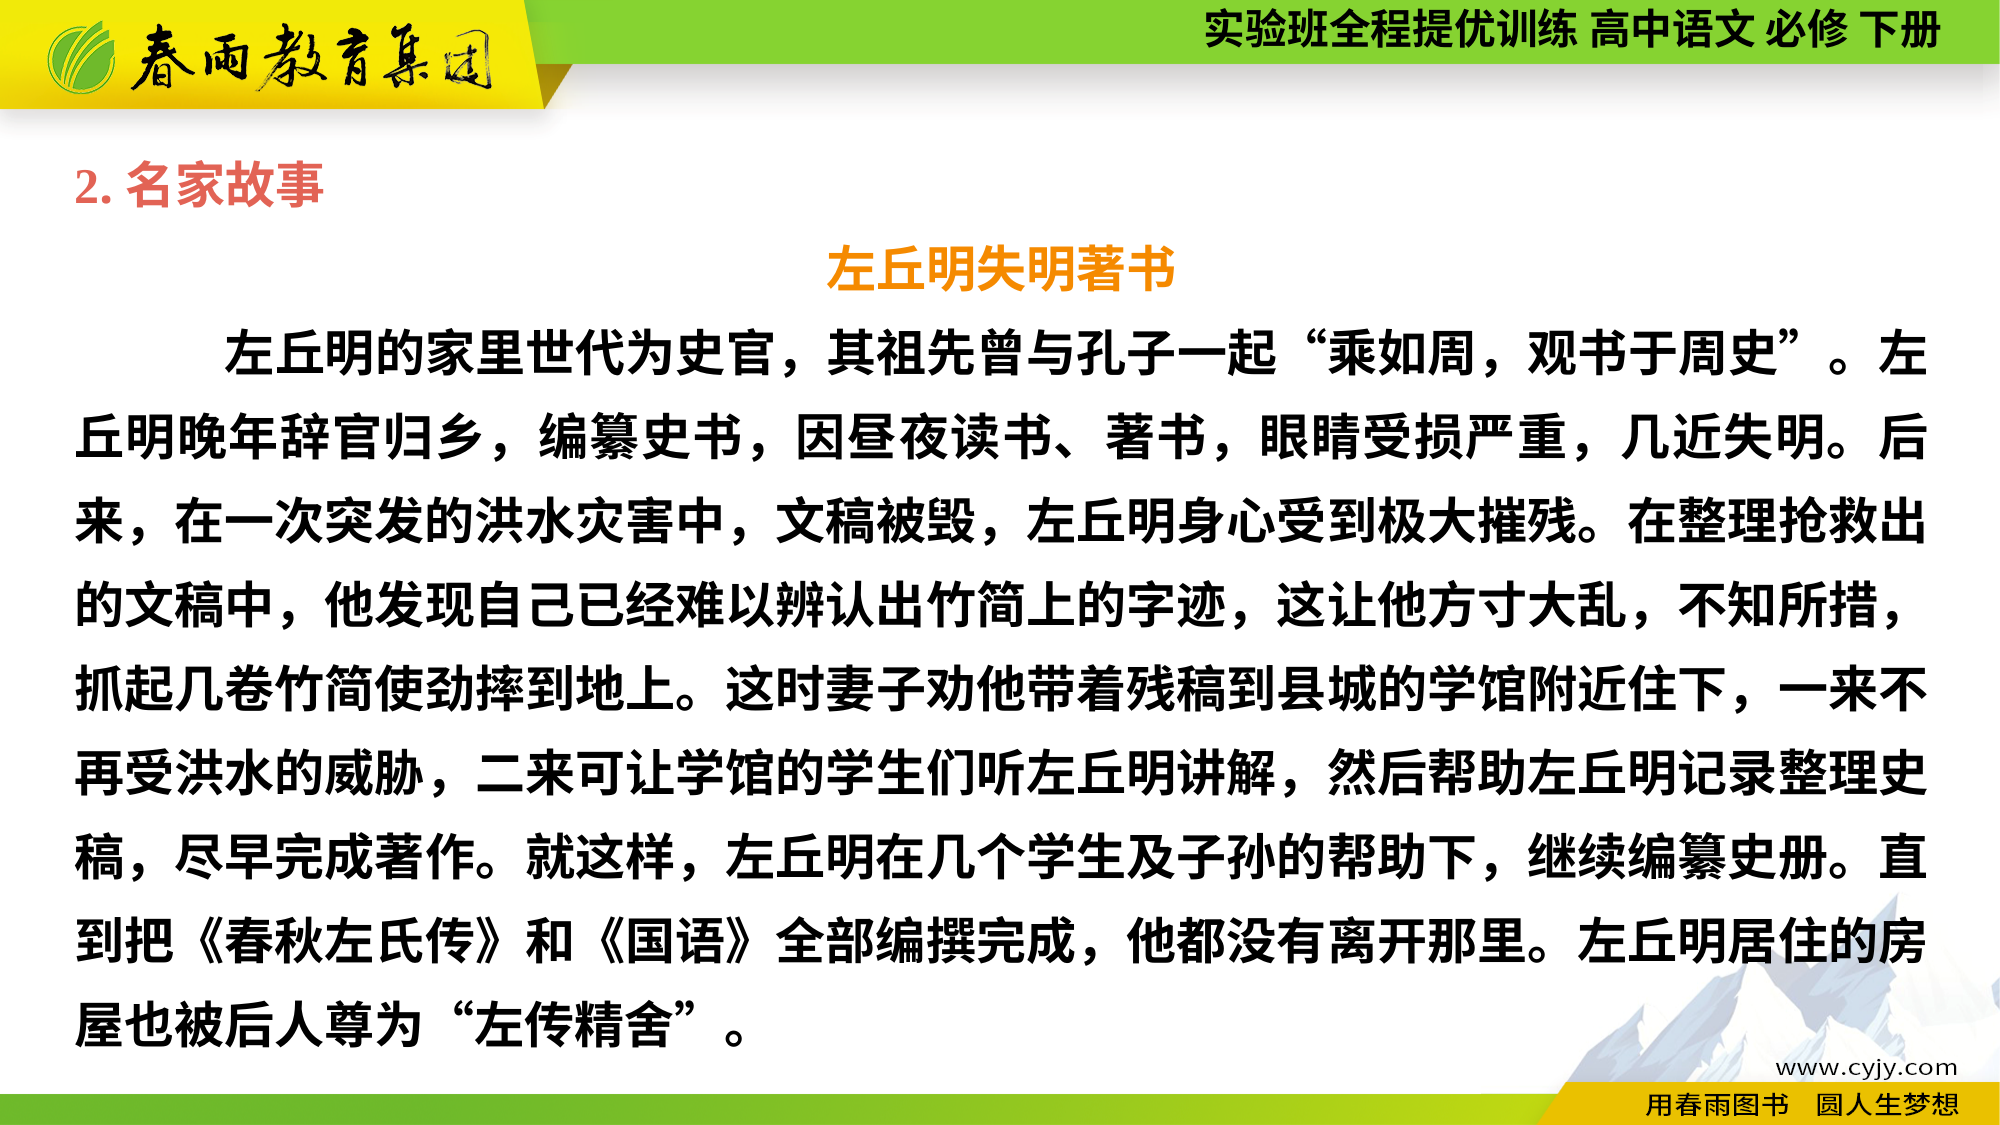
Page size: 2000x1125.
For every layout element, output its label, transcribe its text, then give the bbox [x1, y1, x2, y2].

picture [0, 0, 2000, 1125]
list 2.名家故事 左丘明失明著书 左丘明的家里世代为史官，其祖先曾与孔子一起“乘如周，观书于周史”。左丘明晚年辞官归乡，编纂史书，因昼夜读书、著书，眼睛受损严重，几近失明。后来，在一次突发的洪水灾害中，文稿被毁，左丘明身心受到极大摧残。在整理抢救出的文稿中，他发现自己已经难以辨认出竹简上的字迹，这让他方寸大乱，不知所措，抓起几卷竹简使劲摔到地上。这时妻子劝他带着残稿到县城的学馆附近住下，一来不再受洪水的威胁，二来可让学馆的学生们听左丘明讲解，然后帮助左丘明记录整理史稿，尽早完成著作。就这样，左丘明在几个学生及子孙的帮助下，继续编纂史册。直到把《春秋左氏传》和《国语》全部编撰完成，他都没有离开那里。左丘明居住的房屋也被后人尊为“左传精舍”。 [59, 122, 1944, 1061]
